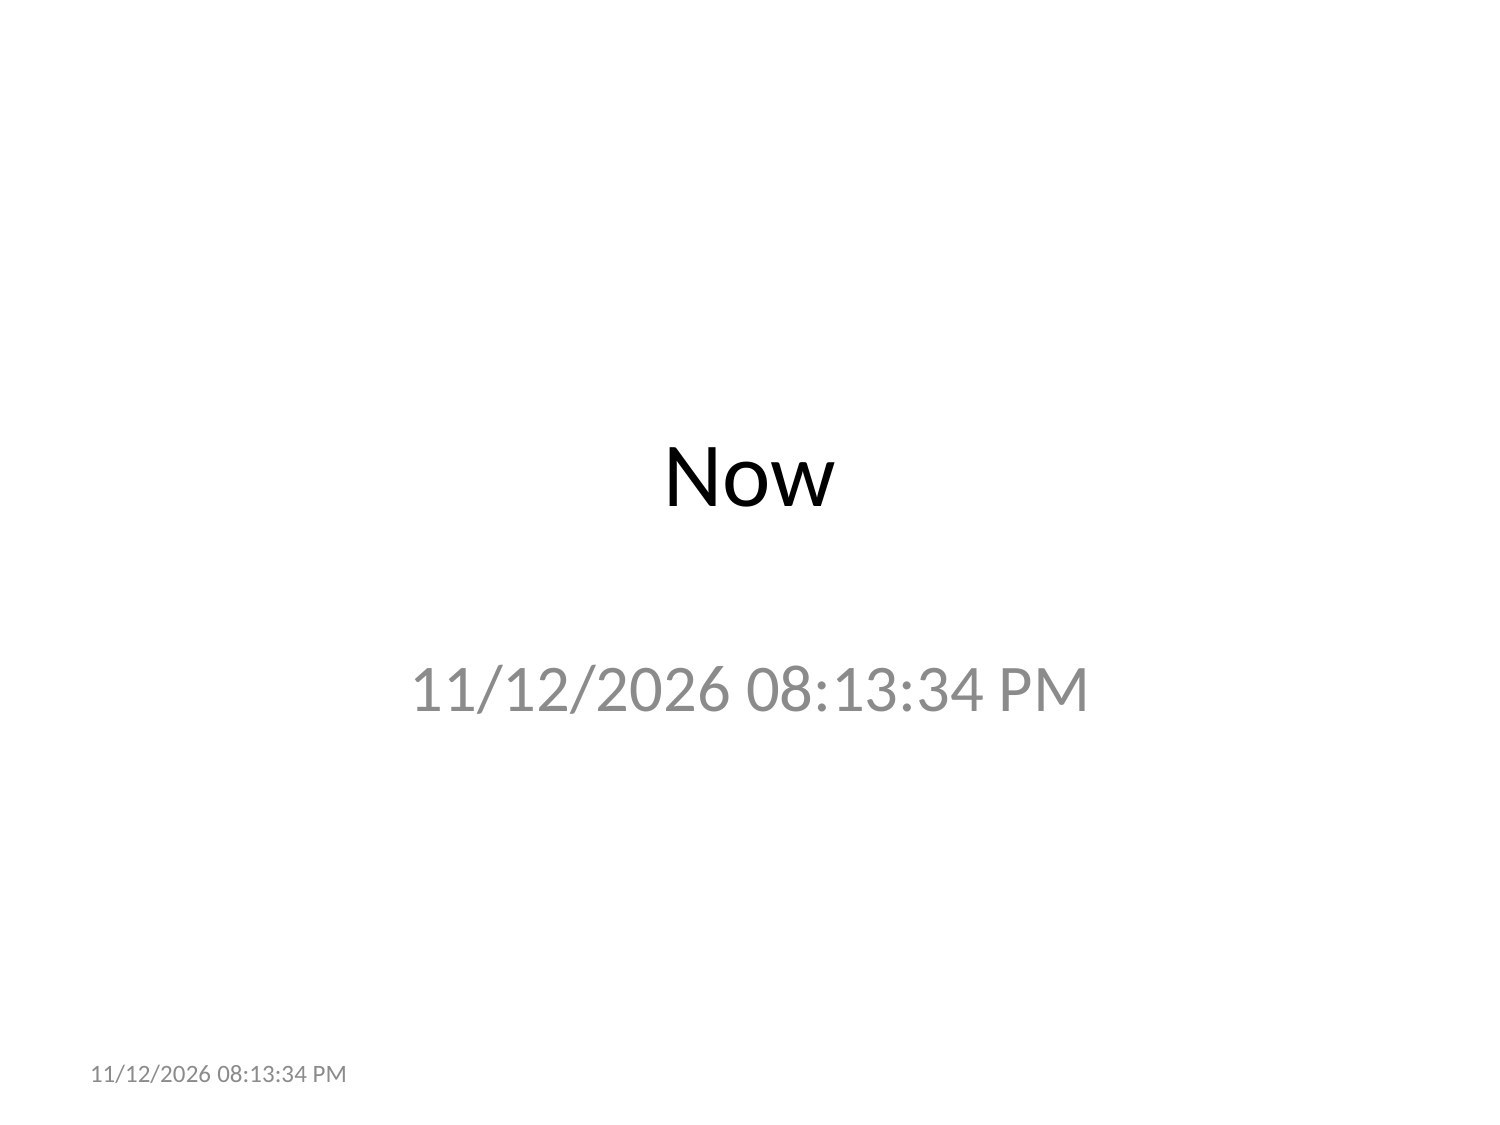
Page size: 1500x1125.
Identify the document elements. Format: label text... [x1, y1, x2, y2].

title Now [112, 349, 1388, 591]
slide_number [75, 1042, 425, 1103]
subtitle 2011-12-19 10:20:04 AM [225, 637, 1275, 925]
